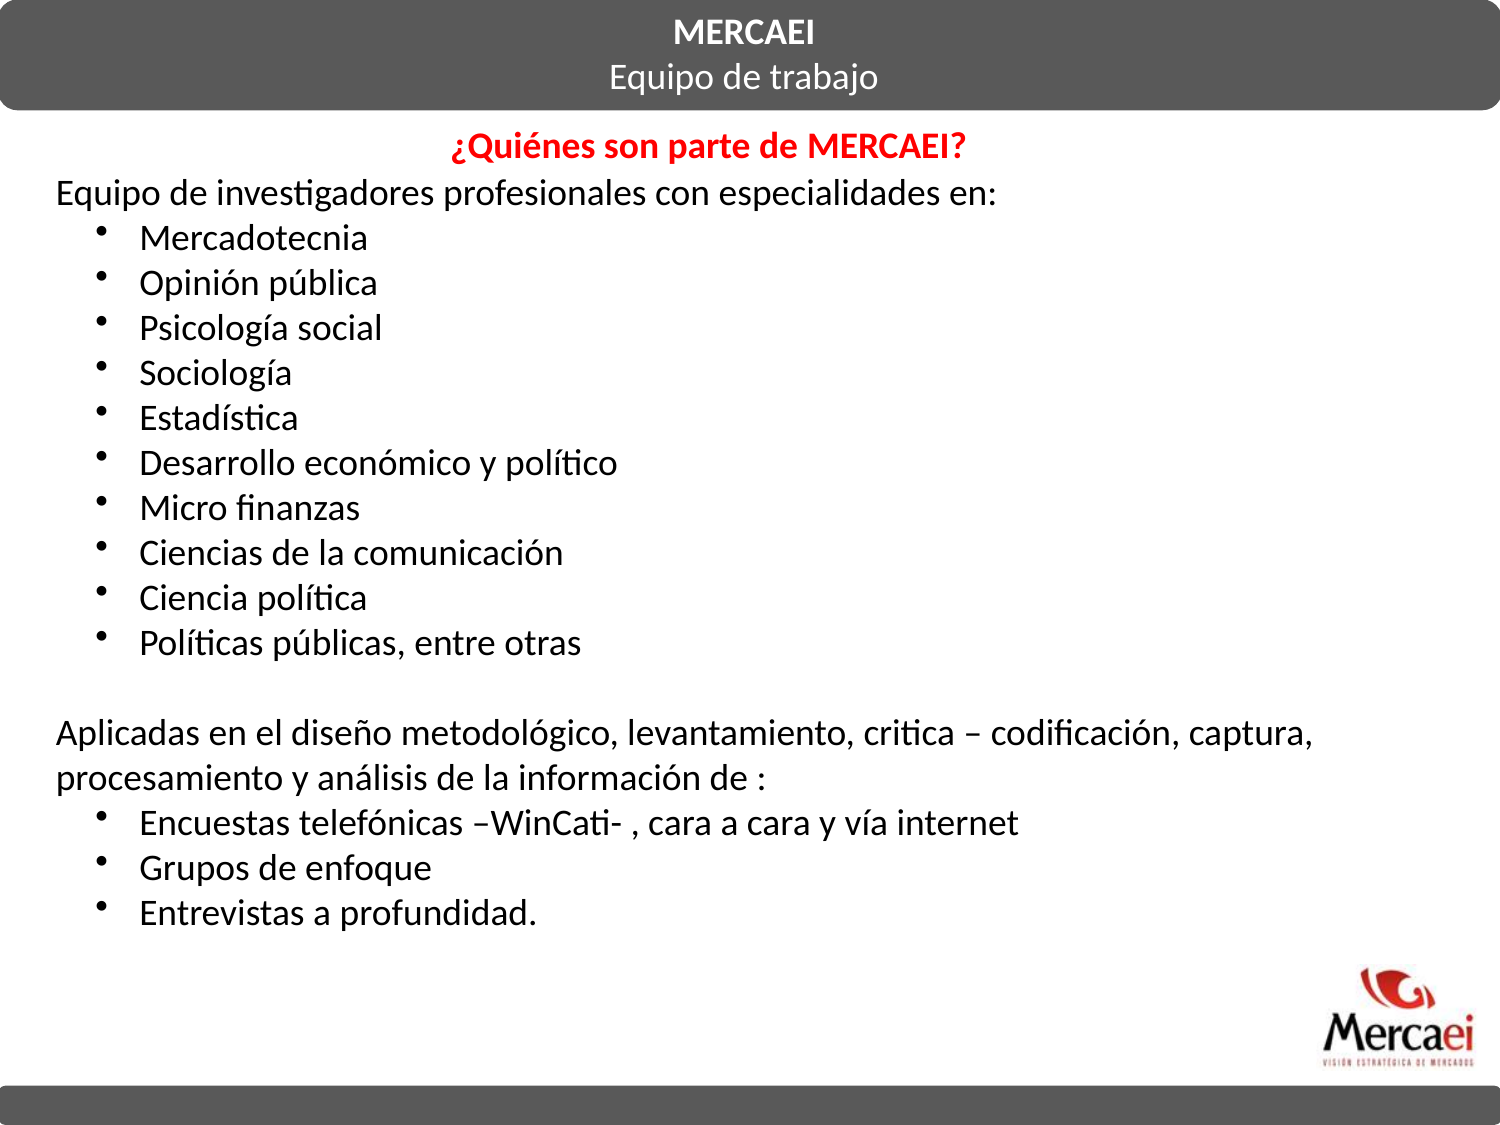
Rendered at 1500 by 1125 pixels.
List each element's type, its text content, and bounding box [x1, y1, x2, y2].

text_box MERCAEI Equipo de trabajo [70, 0, 1418, 105]
text_box ¿Quiénes son parte de Mercaei? [41, 113, 1377, 238]
text_box Equipo de investigadores profesionales con especialidades en: Mercadotecnia Opinión pública Psicología social Sociología Estadística Desarrollo económico y político Micro finanzas Ciencias de la comunicación Ciencia política Políticas públicas, entre otras Aplicadas en el diseño metodológico, levantamiento, critica – codificación, captura, procesamiento y análisis de la información de : Encuestas telefónicas –WinCati- , cara a cara y vía internet Grupos de enfoque Entrevistas a profundidad. [41, 160, 1400, 986]
picture [1316, 964, 1495, 1071]
